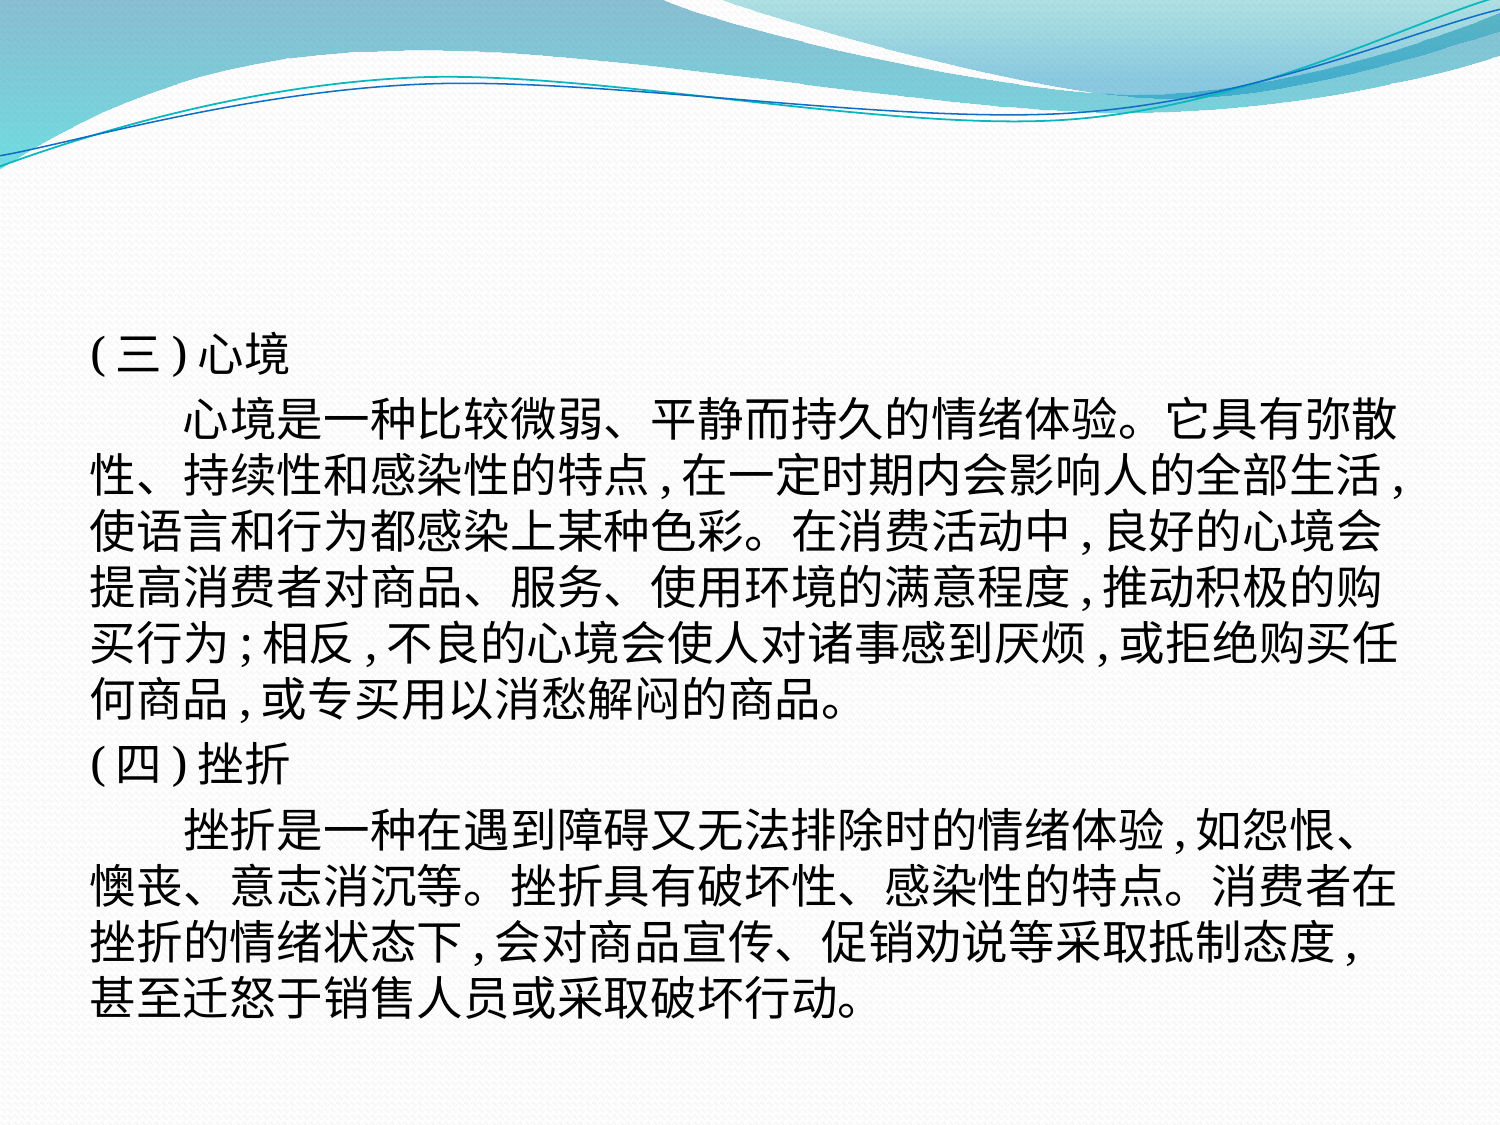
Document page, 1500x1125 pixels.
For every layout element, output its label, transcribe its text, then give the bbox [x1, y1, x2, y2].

list (三)心境 心境是一种比较微弱、平静而持久的情绪体验。它具有弥散性、持续性和感染性的特点,在一定时期内会影响人的全部生活,使语言和行为都感染上某种色彩。在消费活动中,良好的心境会提高消费者对商品、服务、使用环境的满意程度,推动积极的购买行为;相反,不良的心境会使人对诸事感到厌烦,或拒绝购买任何商品,或专买用以消愁解闷的商品。 (四)挫折 挫折是一种在遇到障碍又无法排除时的情绪体验,如怨恨、懊丧、意志消沉等。挫折具有破坏性、感染性的特点。消费者在挫折的情绪状态下,会对商品宣传、促销劝说等采取抵制态度,甚至迁怒于销售人员或采取破坏行动。 [75, 317, 1425, 1038]
